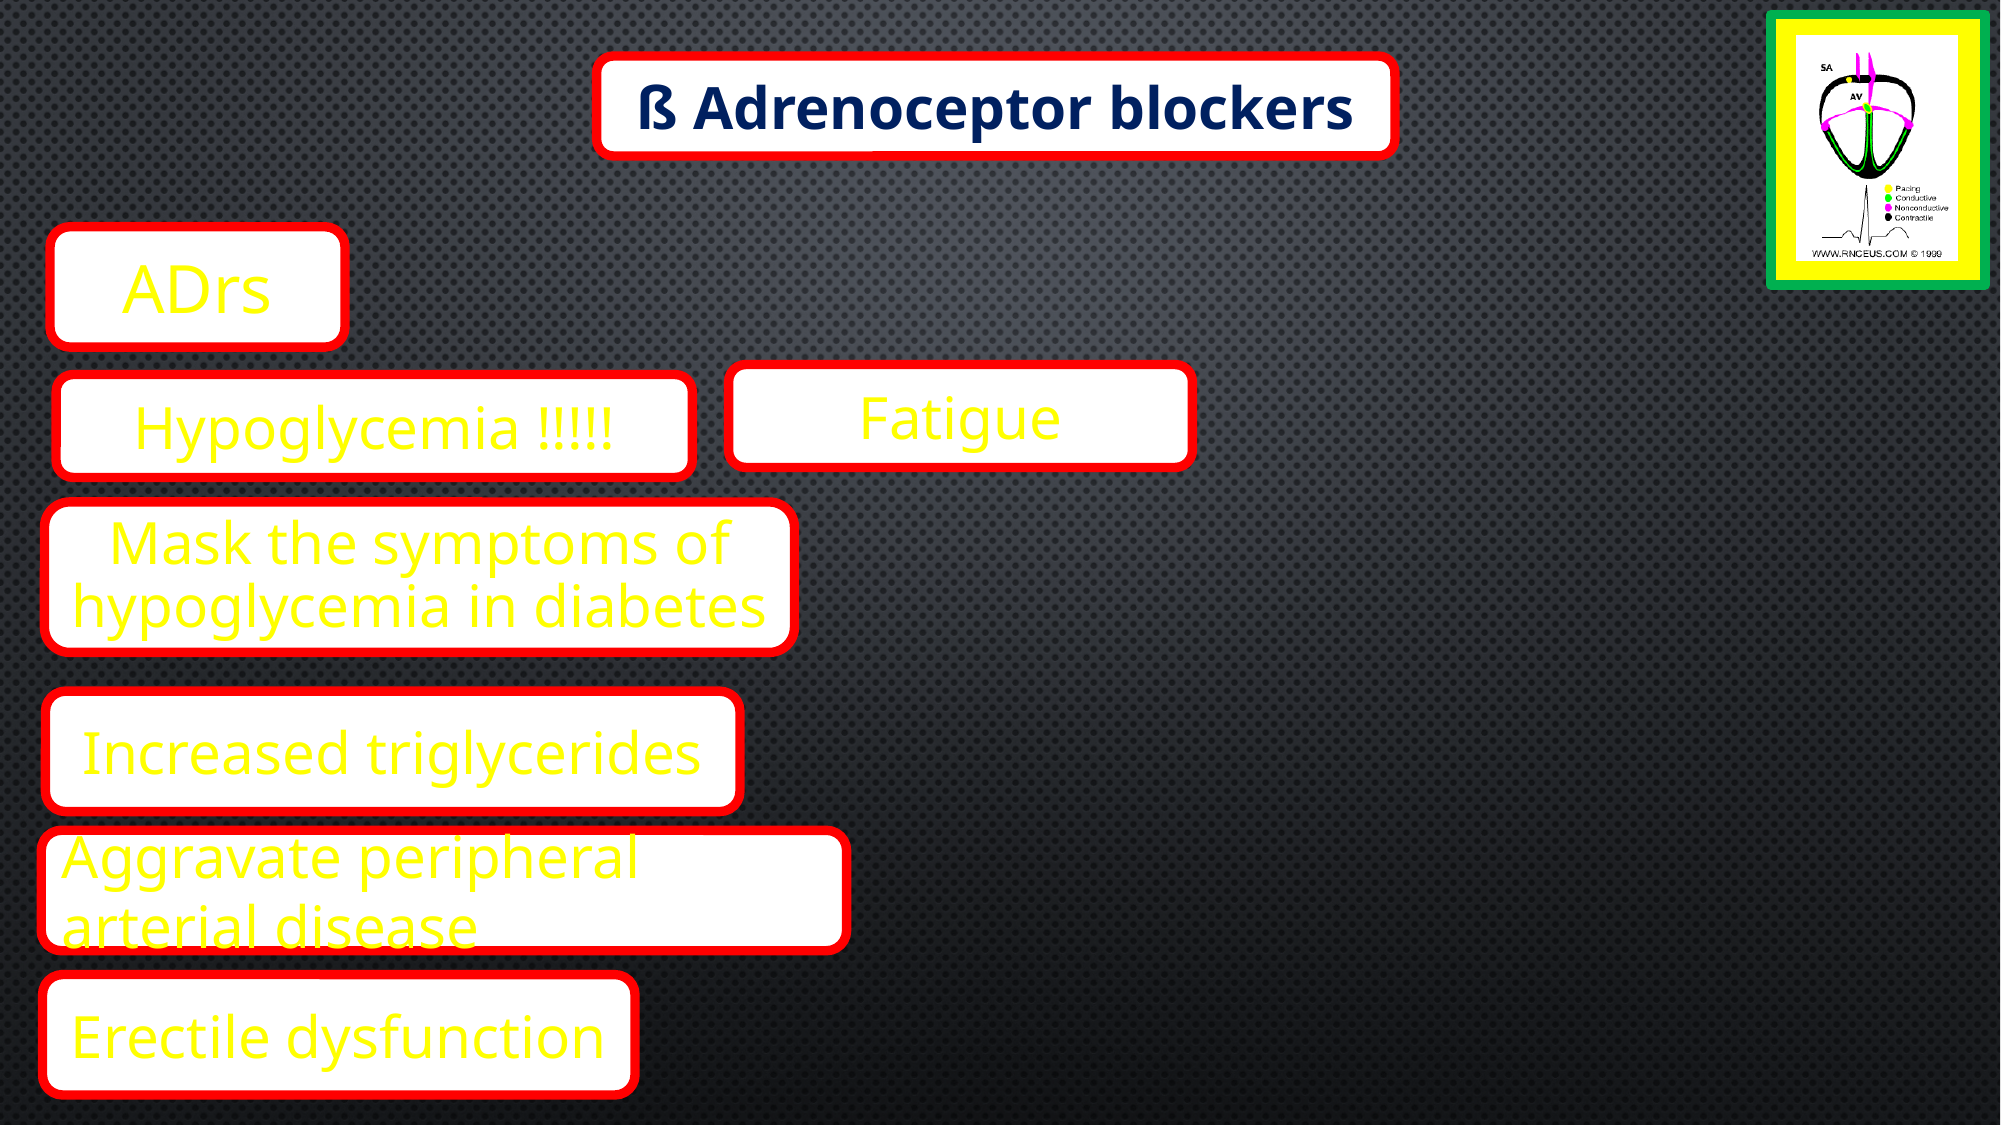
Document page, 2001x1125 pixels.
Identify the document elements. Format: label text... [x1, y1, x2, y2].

picture [1795, 35, 1959, 261]
text_box Hypoglycemia !!!!! [54, 372, 694, 480]
text_box Aggravate peripheral arterial disease [39, 828, 849, 953]
text_box ß Adrenoceptor blockers [595, 54, 1397, 158]
text_box Erectile dysfunction [40, 972, 637, 1097]
text_box Increased triglycerides [43, 689, 742, 814]
text_box Mask the symptoms of hypoglycemia in diabetes [42, 500, 797, 655]
text_box ADrs [48, 225, 347, 349]
text_box Fatigue [726, 362, 1195, 470]
text_box [1770, 13, 1987, 287]
